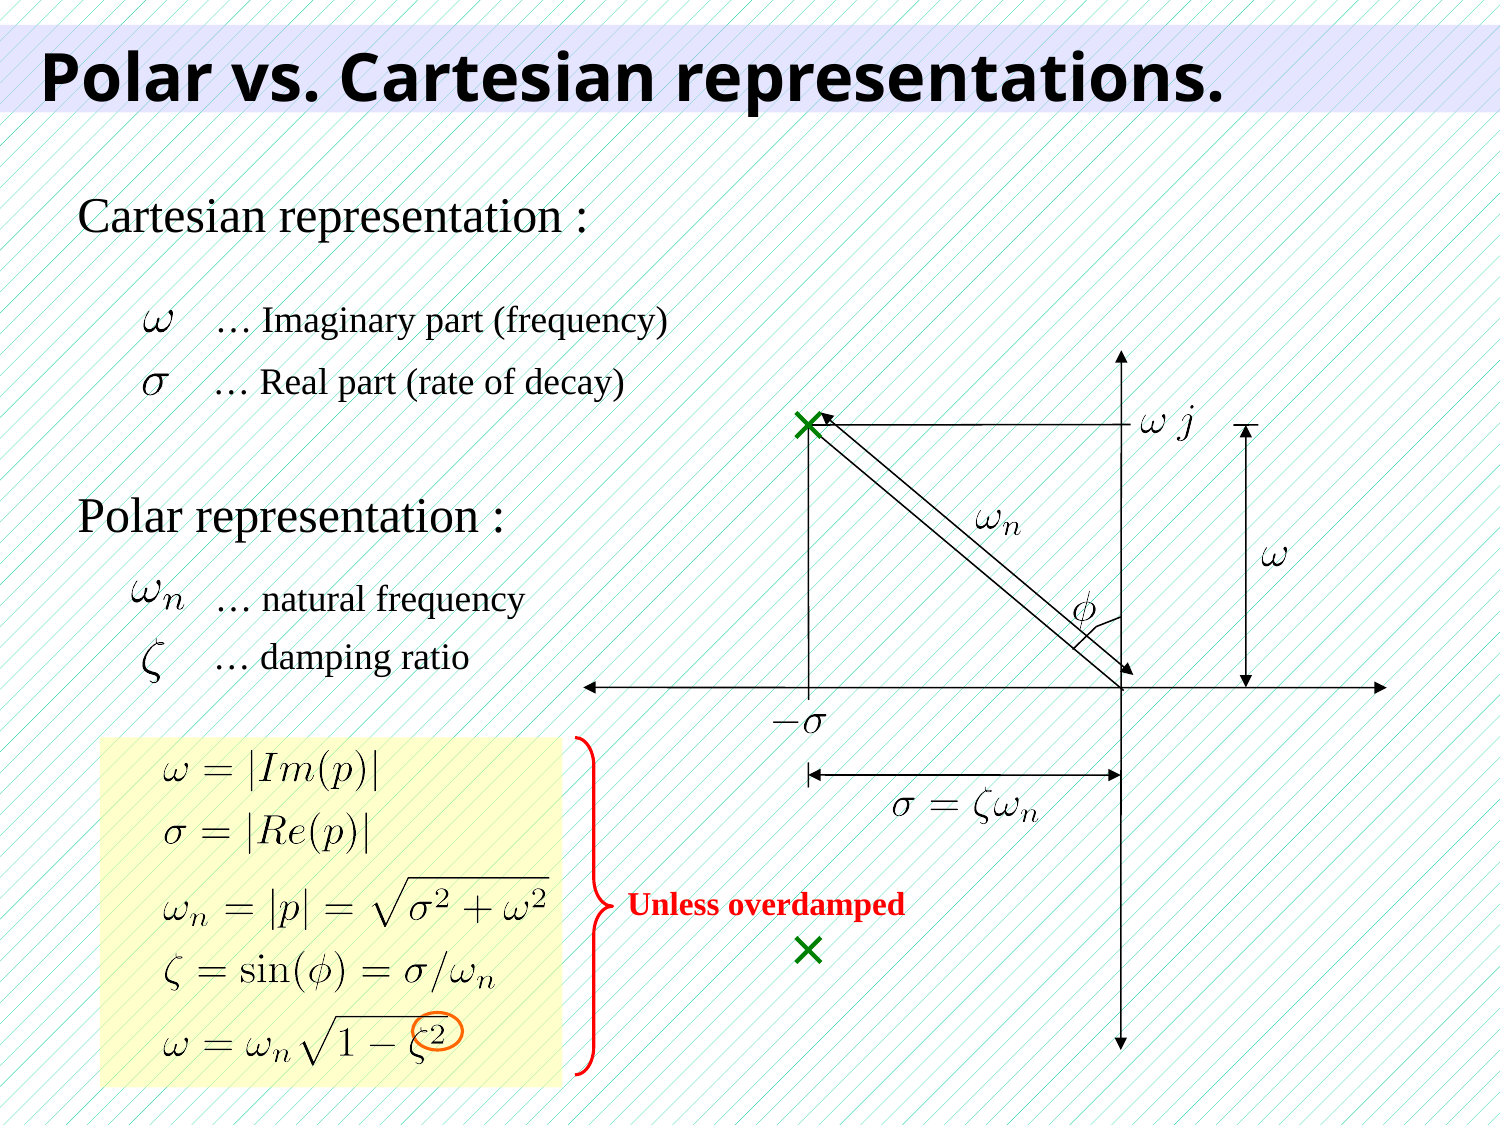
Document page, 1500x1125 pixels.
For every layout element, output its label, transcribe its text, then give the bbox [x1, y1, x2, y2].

text_box … damping ratio [198, 612, 651, 688]
picture [161, 748, 551, 1067]
picture [141, 634, 167, 684]
text_box [824, 413, 967, 536]
text_box [1103, 616, 1121, 629]
text_box … Imaginary part (frequency) [199, 274, 738, 350]
text_box [584, 688, 596, 694]
picture [972, 508, 1024, 538]
picture [1072, 587, 1099, 630]
text_box [575, 737, 613, 1075]
picture [1137, 403, 1197, 442]
picture [139, 308, 175, 334]
text_box [1090, 638, 1134, 676]
text_box Polar representation : [62, 474, 625, 550]
text_box Cartesian representation : [62, 174, 1213, 250]
text_box [1239, 424, 1253, 688]
picture [127, 578, 187, 614]
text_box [795, 937, 822, 963]
text_box Unless overdamped [612, 874, 988, 930]
text_box … natural frequency [200, 554, 653, 630]
picture [1258, 545, 1288, 567]
text_box [1247, 681, 1387, 694]
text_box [795, 412, 822, 438]
picture [136, 370, 172, 396]
text_box [99, 737, 563, 1088]
text_box [1072, 638, 1090, 650]
text_box [808, 768, 1121, 782]
text_box [1114, 689, 1128, 1051]
picture [770, 712, 830, 734]
title Polar vs. Cartesian representations. [24, 24, 1476, 126]
text_box [1115, 350, 1128, 424]
text_box … Real part (rate of decay) [197, 337, 650, 413]
picture [888, 782, 1039, 826]
